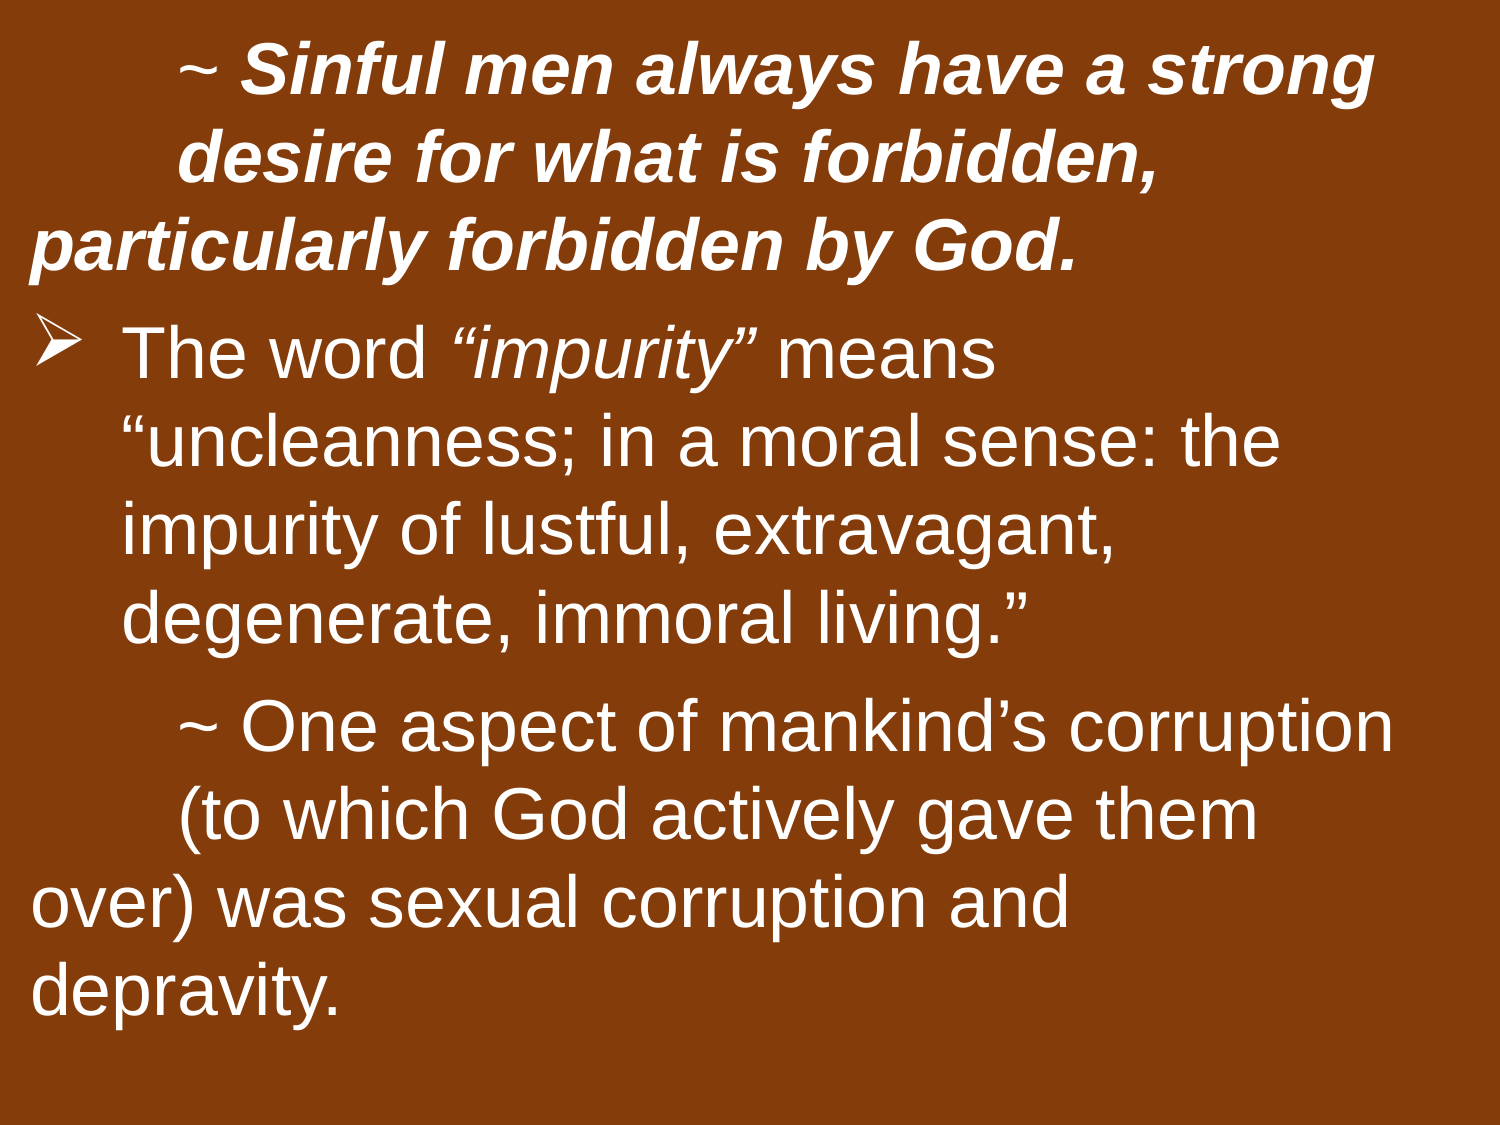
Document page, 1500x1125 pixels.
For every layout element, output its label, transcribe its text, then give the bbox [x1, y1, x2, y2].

subtitle ~ Sinful men always have a strong desire for what is forbidden, particularly forbidden by God. The word “impurity” means “uncleanness; in a moral sense: the impurity of lustful, extravagant, degenerate, immoral living.” ~ One aspect of mankind’s corruption (to which God actively gave them over) was sexual corruption and depravity. [15, 13, 1485, 1110]
